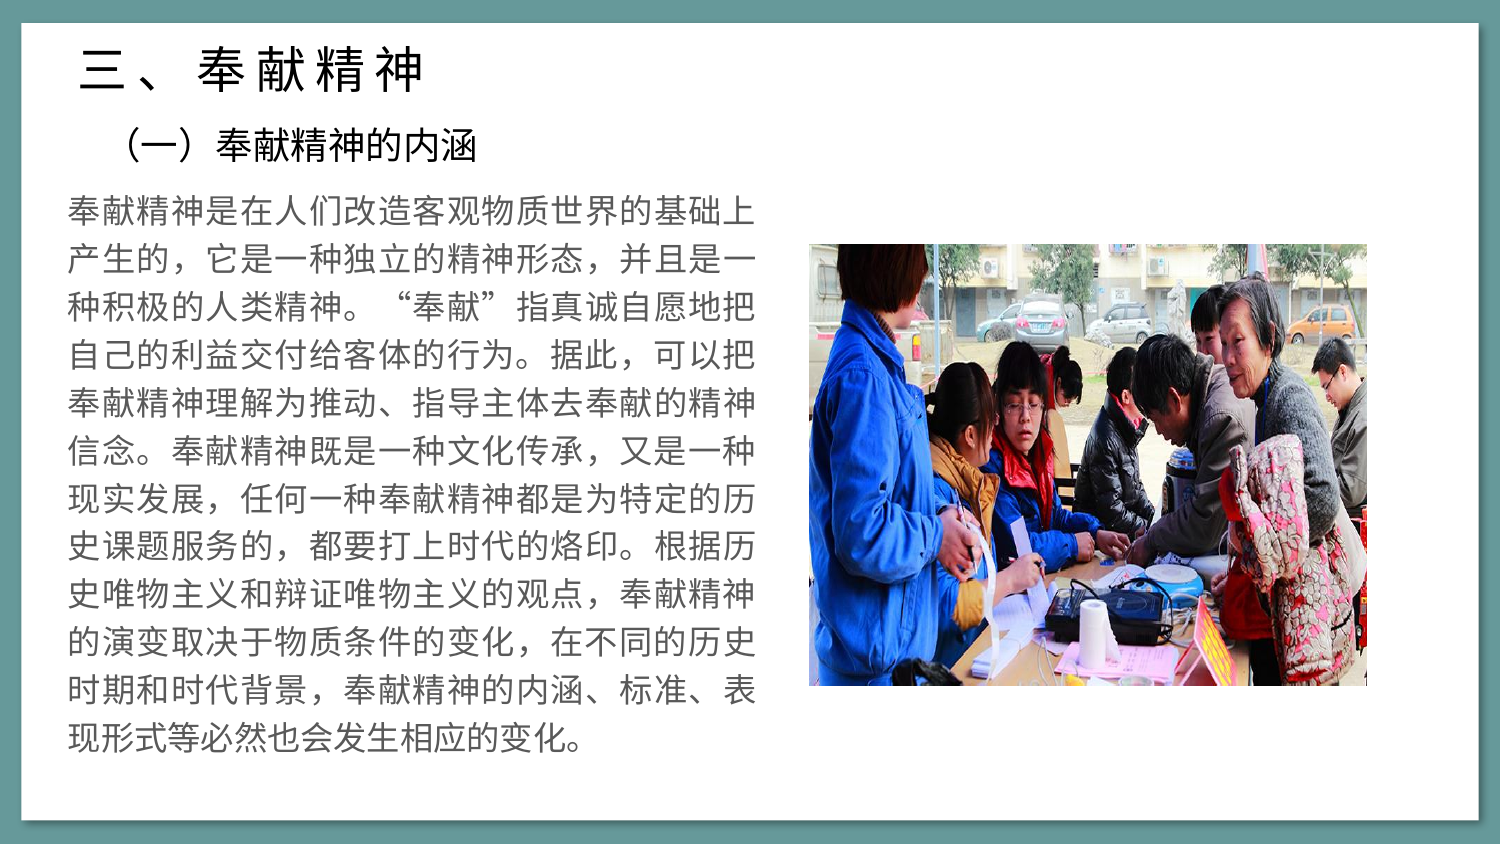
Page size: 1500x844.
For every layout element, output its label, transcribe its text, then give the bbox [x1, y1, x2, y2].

text_box 奉献精神是在人们改造客观物质世界的基础上产生的，它是一种独立的精神形态，并且是一种积极的人类精神。“奉献”指真诚自愿地把自己的利益交付给客体的行为。据此，可以把奉献精神理解为推动、指导主体去奉献的精神信念。奉献精神既是一种文化传承，又是一种现实发展，任何一种奉献精神都是为特定的历史课题服务的，都要打上时代的烙印。根据历史唯物主义和辩证唯物主义的观点，奉献精神的演变取决于物质条件的变化，在不同的历史时期和时代背景，奉献精神的内涵、标准、表现形式等必然也会发生相应的变化。 [53, 175, 772, 765]
text_box 三、奉献精神 [64, 32, 764, 105]
text_box （一）奉献精神的内涵 [88, 114, 494, 175]
picture [808, 244, 1367, 686]
